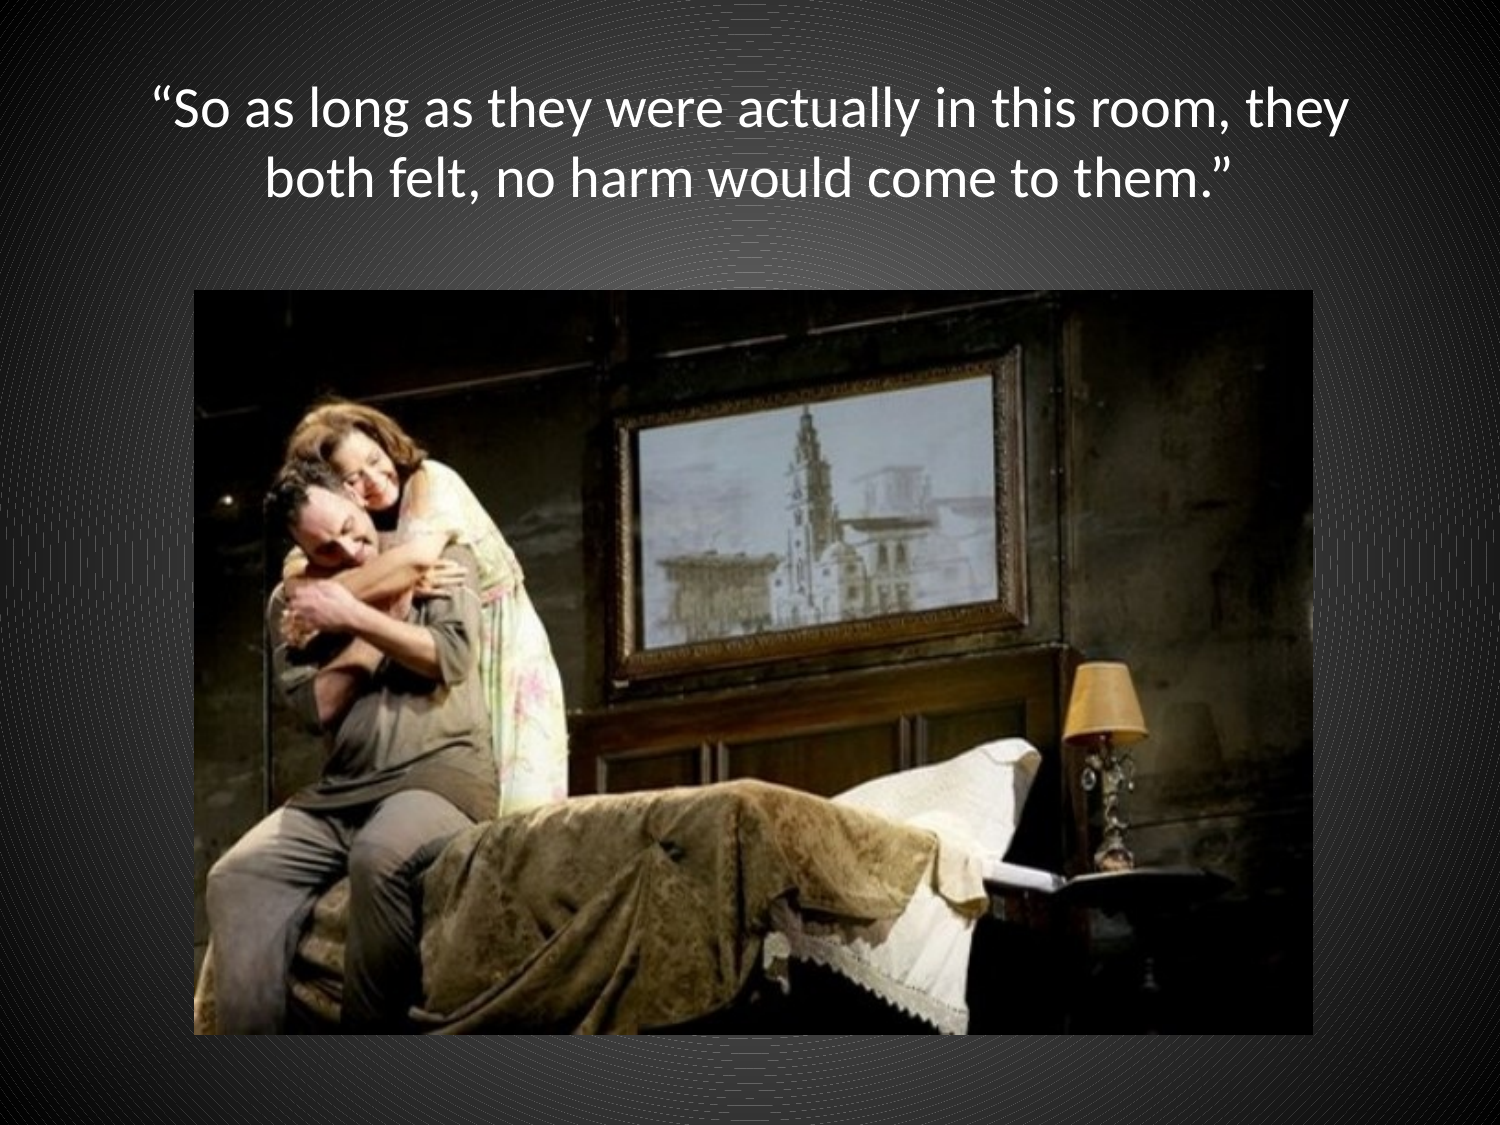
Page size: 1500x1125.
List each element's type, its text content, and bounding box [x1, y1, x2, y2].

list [194, 290, 1314, 1036]
title “So as long as they were actually in this room, they both felt, no harm would come to them.” [75, 45, 1425, 233]
